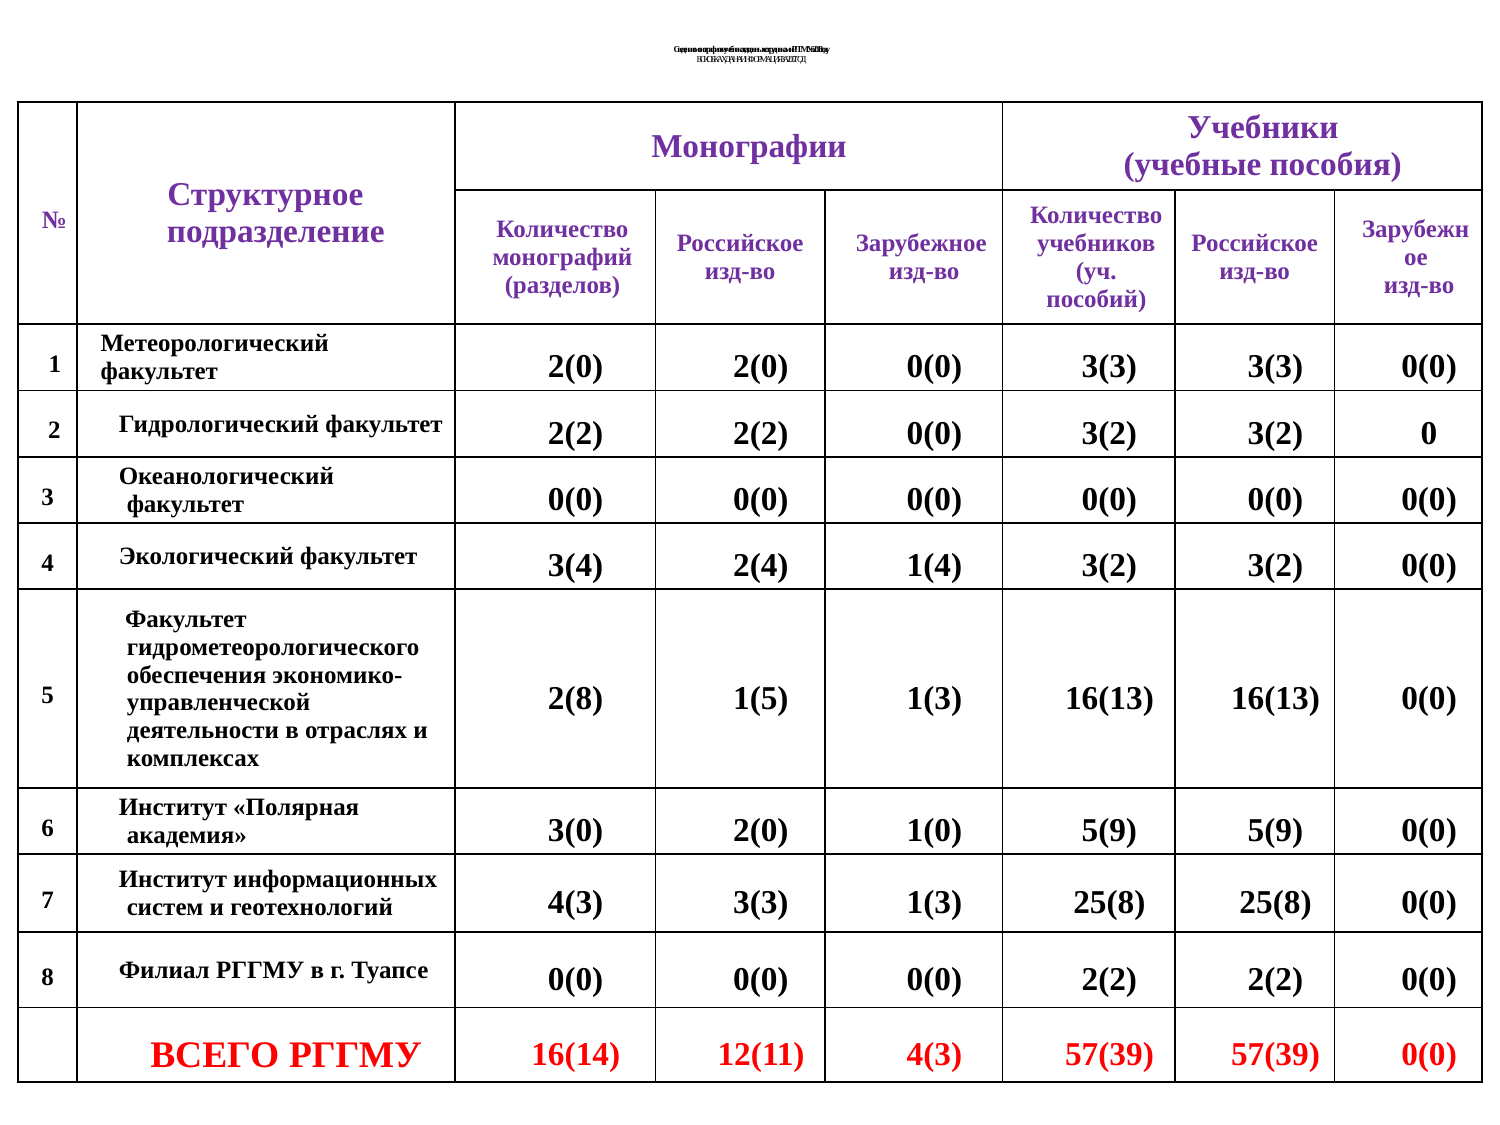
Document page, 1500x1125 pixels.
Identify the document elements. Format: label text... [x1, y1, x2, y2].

table_cell 0(0) [1335, 458, 1481, 522]
table_cell Количество монографий (разделов) [456, 191, 655, 323]
table_cell 1 [19, 325, 76, 390]
table_header Учебники (учебные пособия) [1003, 103, 1481, 189]
table_cell 16(14) [456, 1008, 655, 1081]
table_header Монографии [456, 103, 1002, 189]
table_cell [19, 1008, 76, 1081]
table_cell Океанологический факультет [78, 458, 454, 522]
table_cell 5(9) [1176, 789, 1334, 853]
table_cell 2(2) [1176, 933, 1334, 1007]
table_cell 0(0) [1003, 458, 1174, 522]
table_cell 16(13) [1003, 590, 1174, 787]
table_cell 3(2) [1003, 391, 1174, 456]
table_cell Российское изд-во [1176, 191, 1334, 323]
table_cell 0(0) [456, 933, 655, 1007]
table_cell 0(0) [826, 325, 1002, 390]
table_cell Зарубежное изд-во [826, 191, 1002, 323]
table_cell 57(39) [1176, 1008, 1334, 1081]
table_cell 1(0) [826, 789, 1002, 853]
table_cell 0 [1335, 391, 1481, 456]
table_cell 2(2) [656, 391, 824, 456]
table_cell 0(0) [1335, 933, 1481, 1007]
table_cell 0(0) [1176, 458, 1334, 522]
table_cell 0(0) [826, 933, 1002, 1007]
table_cell 1(4) [826, 524, 1002, 588]
table_cell 3(2) [1176, 524, 1334, 588]
table_cell Экологический факультет [78, 524, 454, 588]
table_header № [19, 103, 76, 323]
table_cell Факультет гидрометеорологического обеспечения экономико-управленческой деятельности в отраслях и комплексах [78, 590, 454, 787]
table_cell 16(13) [1176, 590, 1334, 787]
table_cell 2(0) [456, 325, 655, 390]
table_cell 0(0) [1335, 1008, 1481, 1081]
table_cell 1(3) [826, 855, 1002, 931]
table_cell Зарубежное изд-во [1335, 191, 1481, 323]
table_cell 5(9) [1003, 789, 1174, 853]
table_cell Гидрологический факультет [78, 391, 454, 456]
table_cell 0(0) [656, 933, 824, 1007]
table_cell ВСЕГО РГГМУ [78, 1008, 454, 1081]
table_cell 2(0) [656, 789, 824, 853]
table_cell 2 [19, 391, 76, 456]
table_cell 25(8) [1176, 855, 1334, 931]
table_cell 2(8) [456, 590, 655, 787]
table_cell 4(3) [456, 855, 655, 931]
table_cell Метеорологический факультет [78, 325, 454, 390]
table_cell Институт «Полярная академия» [78, 789, 454, 853]
table_cell 0(0) [1335, 325, 1481, 390]
table_cell 6 [19, 789, 76, 853]
table_cell 3(3) [656, 855, 824, 931]
table_cell 7 [19, 855, 76, 931]
table_cell 3(0) [456, 789, 655, 853]
table_cell 3(3) [1176, 325, 1334, 390]
table_cell 3(2) [1003, 524, 1174, 588]
table_cell 0(0) [1335, 789, 1481, 853]
table_cell 8 [19, 933, 76, 1007]
table_cell 4(3) [826, 1008, 1002, 1081]
table_cell 5 [19, 590, 76, 787]
table_cell Институт информационных систем и геотехнологий [78, 855, 454, 931]
table_cell 0(0) [1335, 855, 1481, 931]
table_cell 0(0) [826, 391, 1002, 456]
table_cell Филиал РГГМУ в г. Туапсе [78, 933, 454, 1007]
table_cell 0(0) [656, 458, 824, 522]
table_cell 0(0) [826, 458, 1002, 522]
table_cell 2(0) [656, 325, 824, 390]
table_cell 3(3) [1003, 325, 1174, 390]
table_cell 1(3) [826, 590, 1002, 787]
title Сведения о монографиях и учебниках, изданных сотрудниками РГГМУ в 2018 году В СКОБКАХ ДАНА ИНФОРМАЦИЯ ЗА 2017 ГОД [76, 19, 1427, 101]
table_cell 0(0) [456, 458, 655, 522]
table_cell 3(4) [456, 524, 655, 588]
table_cell 2(2) [456, 391, 655, 456]
table_cell 57(39) [1003, 1008, 1174, 1081]
table_cell Российское изд-во [656, 191, 824, 323]
table_cell 0(0) [1335, 524, 1481, 588]
table_cell 0(0) [1335, 590, 1481, 787]
table_cell 2(4) [656, 524, 824, 588]
table_cell 1(5) [656, 590, 824, 787]
table_cell 2(2) [1003, 933, 1174, 1007]
table_header Структурное подразделение [78, 103, 454, 323]
table_cell 4 [19, 524, 76, 588]
table_cell Количество учебников (уч. пособий) [1003, 191, 1174, 323]
table_cell 25(8) [1003, 855, 1174, 931]
table_cell 3 [19, 458, 76, 522]
table_cell 12(11) [656, 1008, 824, 1081]
table_cell 3(2) [1176, 391, 1334, 456]
